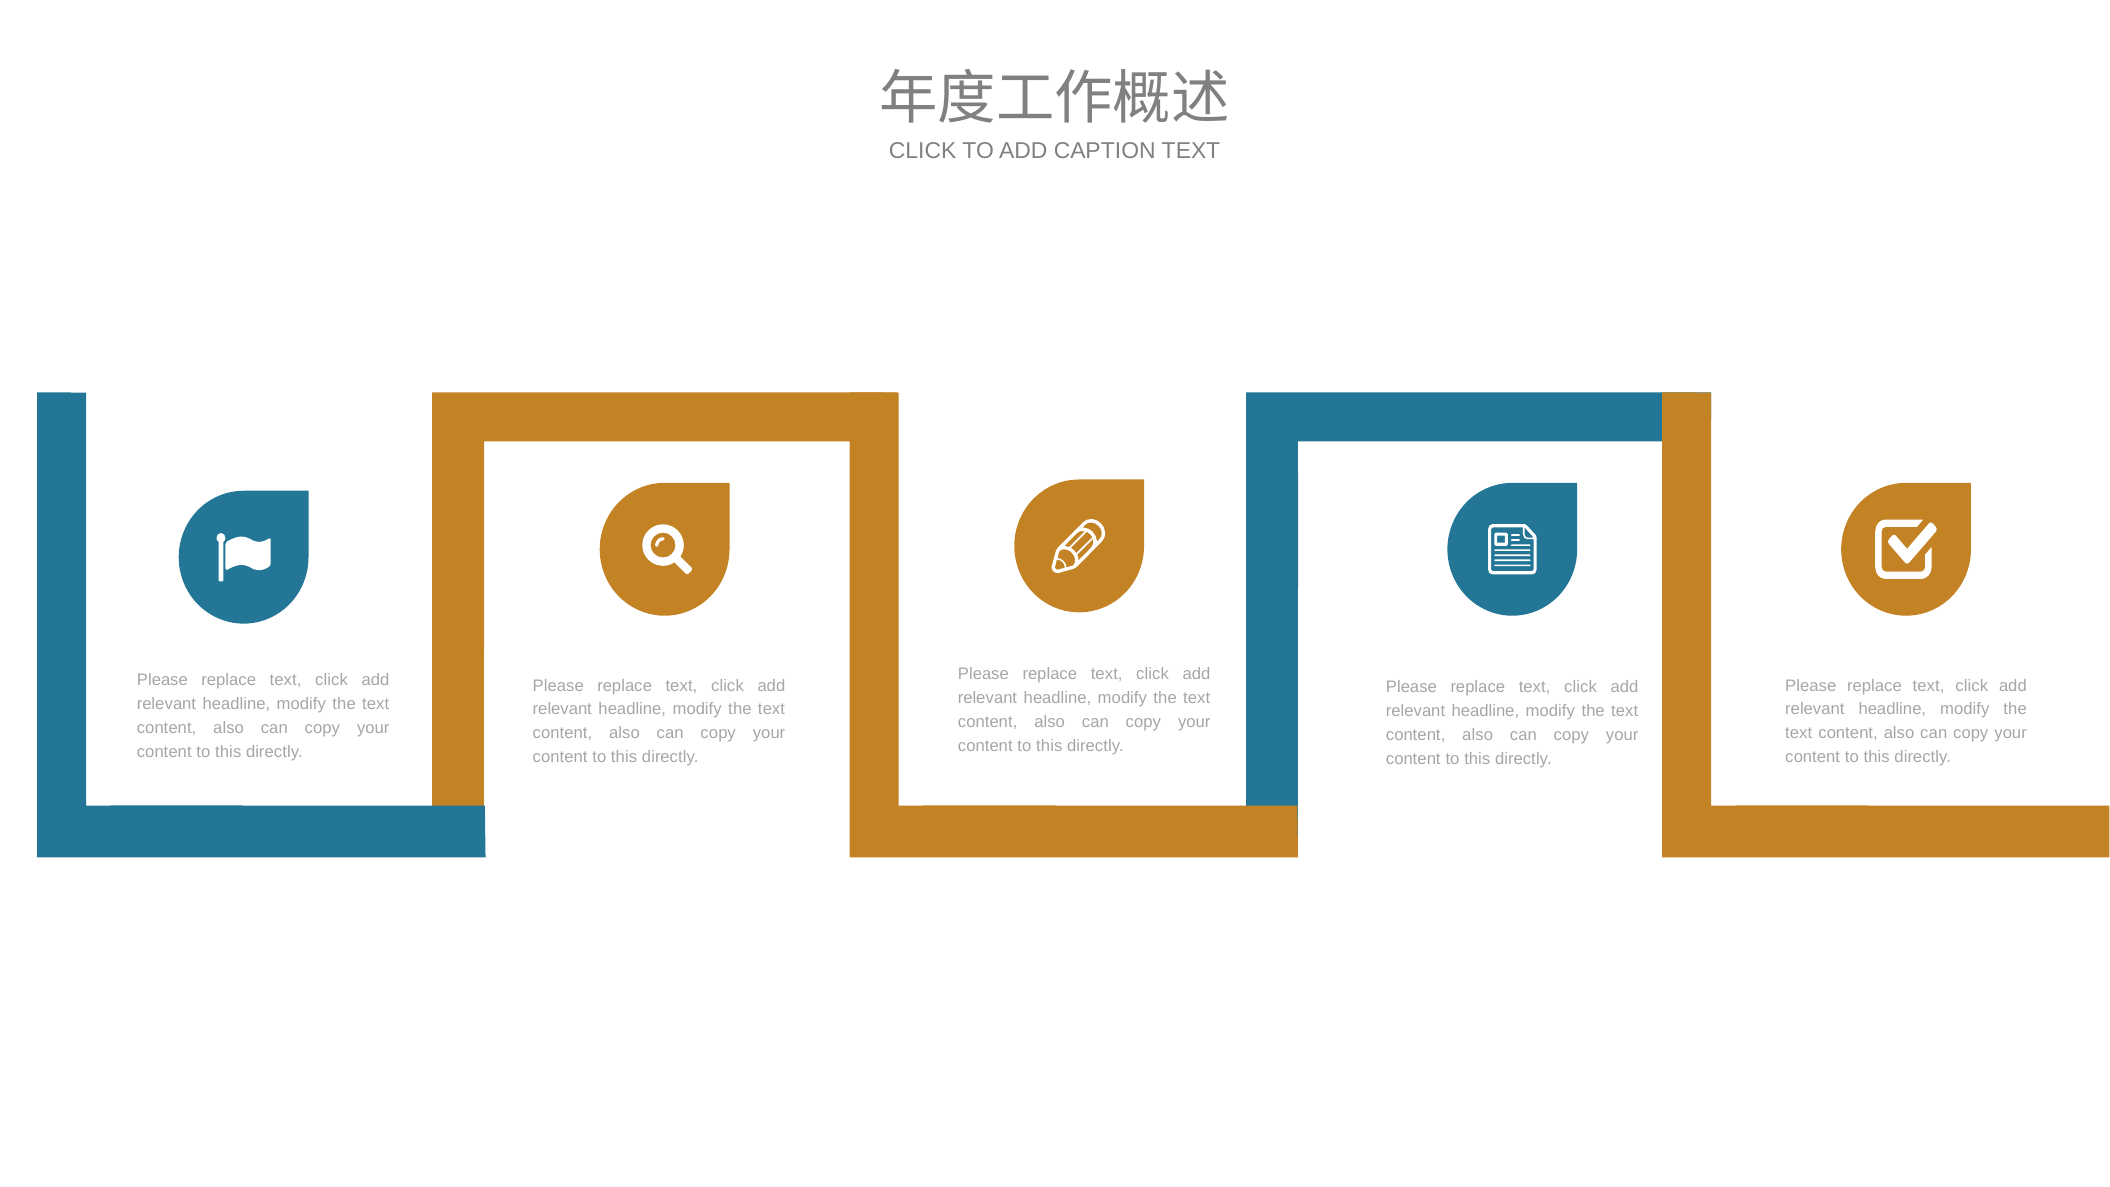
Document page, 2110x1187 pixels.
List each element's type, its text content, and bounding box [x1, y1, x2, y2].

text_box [1488, 524, 1537, 575]
text_box CLICK TO ADD CAPTION TEXT [865, 135, 1245, 163]
text_box 年度工作概述 [865, 60, 1245, 131]
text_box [37, 392, 2110, 858]
